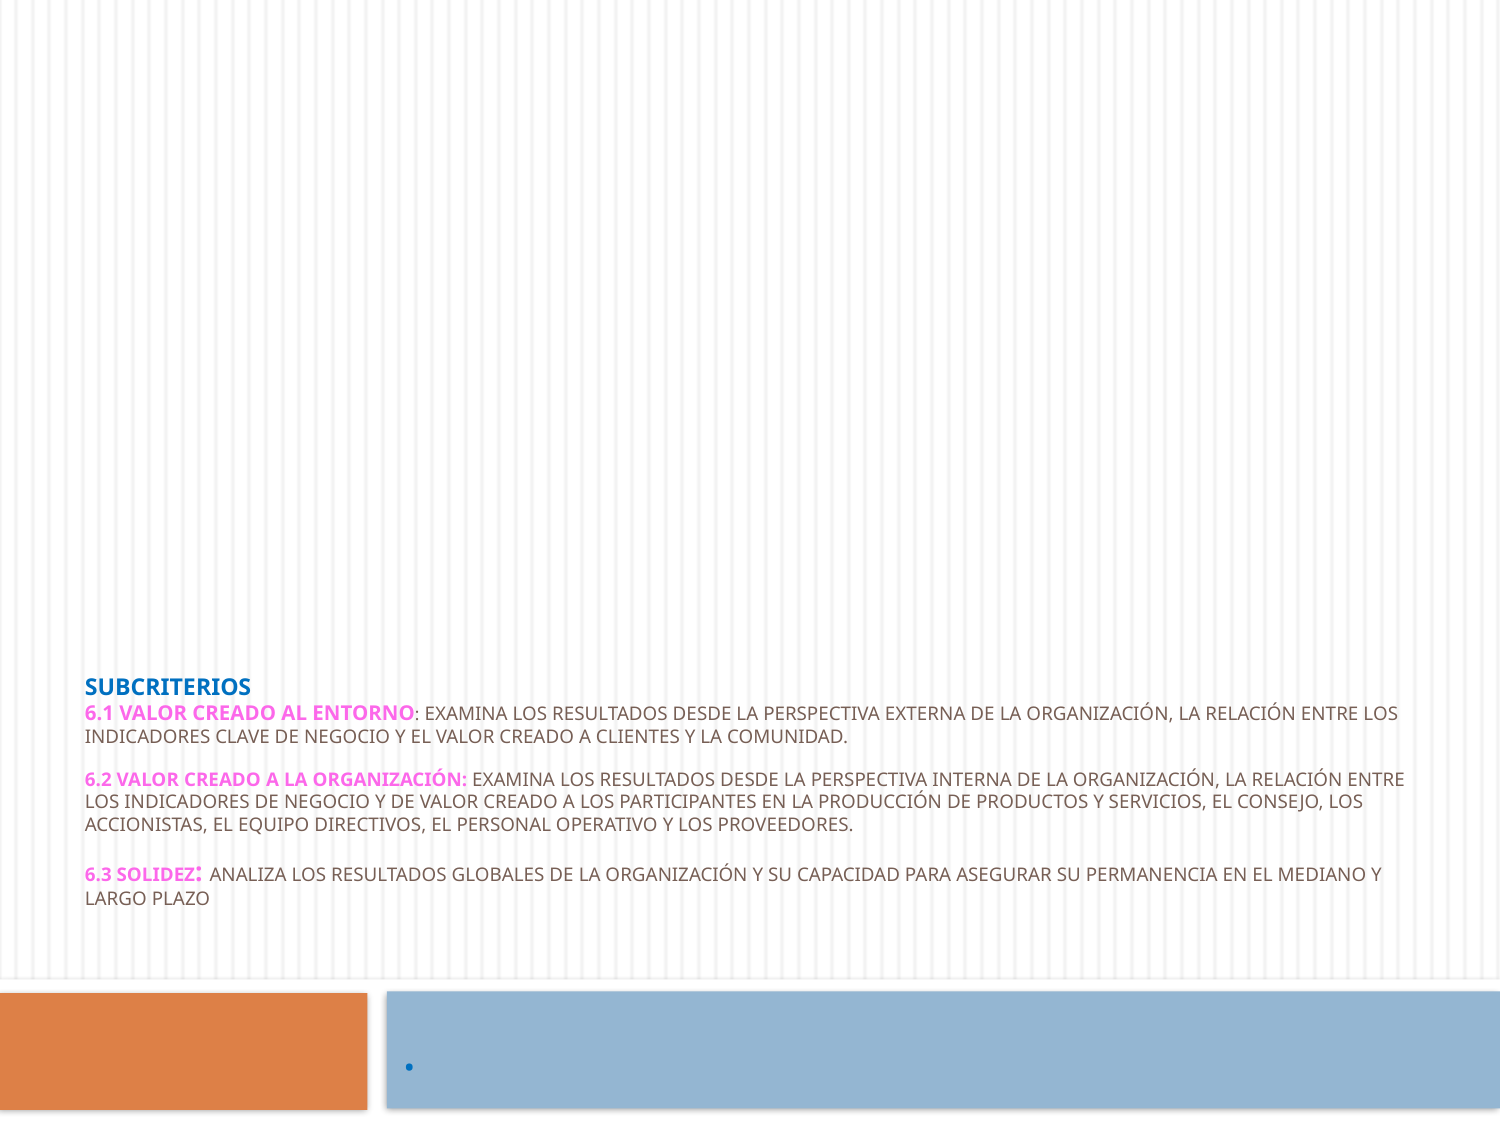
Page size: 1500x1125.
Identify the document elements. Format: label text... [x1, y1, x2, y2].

title Subcriterios 6.1 Valor creado al entorno: examina los resultados desde la perspectiva externa de la organización, la relación entre los indicadores clave de negocio y el valor creado a clientes y la comunidad. 6.2 Valor creado a la Organización: examina los resultados desde la perspectiva interna de la organización, la relación entre los indicadores de negocio y de valor creado a los participantes en la producción de productos y servicios, el Consejo, los accionistas, el equipo directivos, el personal operativo y los proveedores. 6.3 Solidez: analiza los resultados globales de la organización y su capacidad para asegurar su permanencia en el mediano y largo plazo [70, 644, 1442, 945]
subtitle . [387, 992, 1488, 1105]
